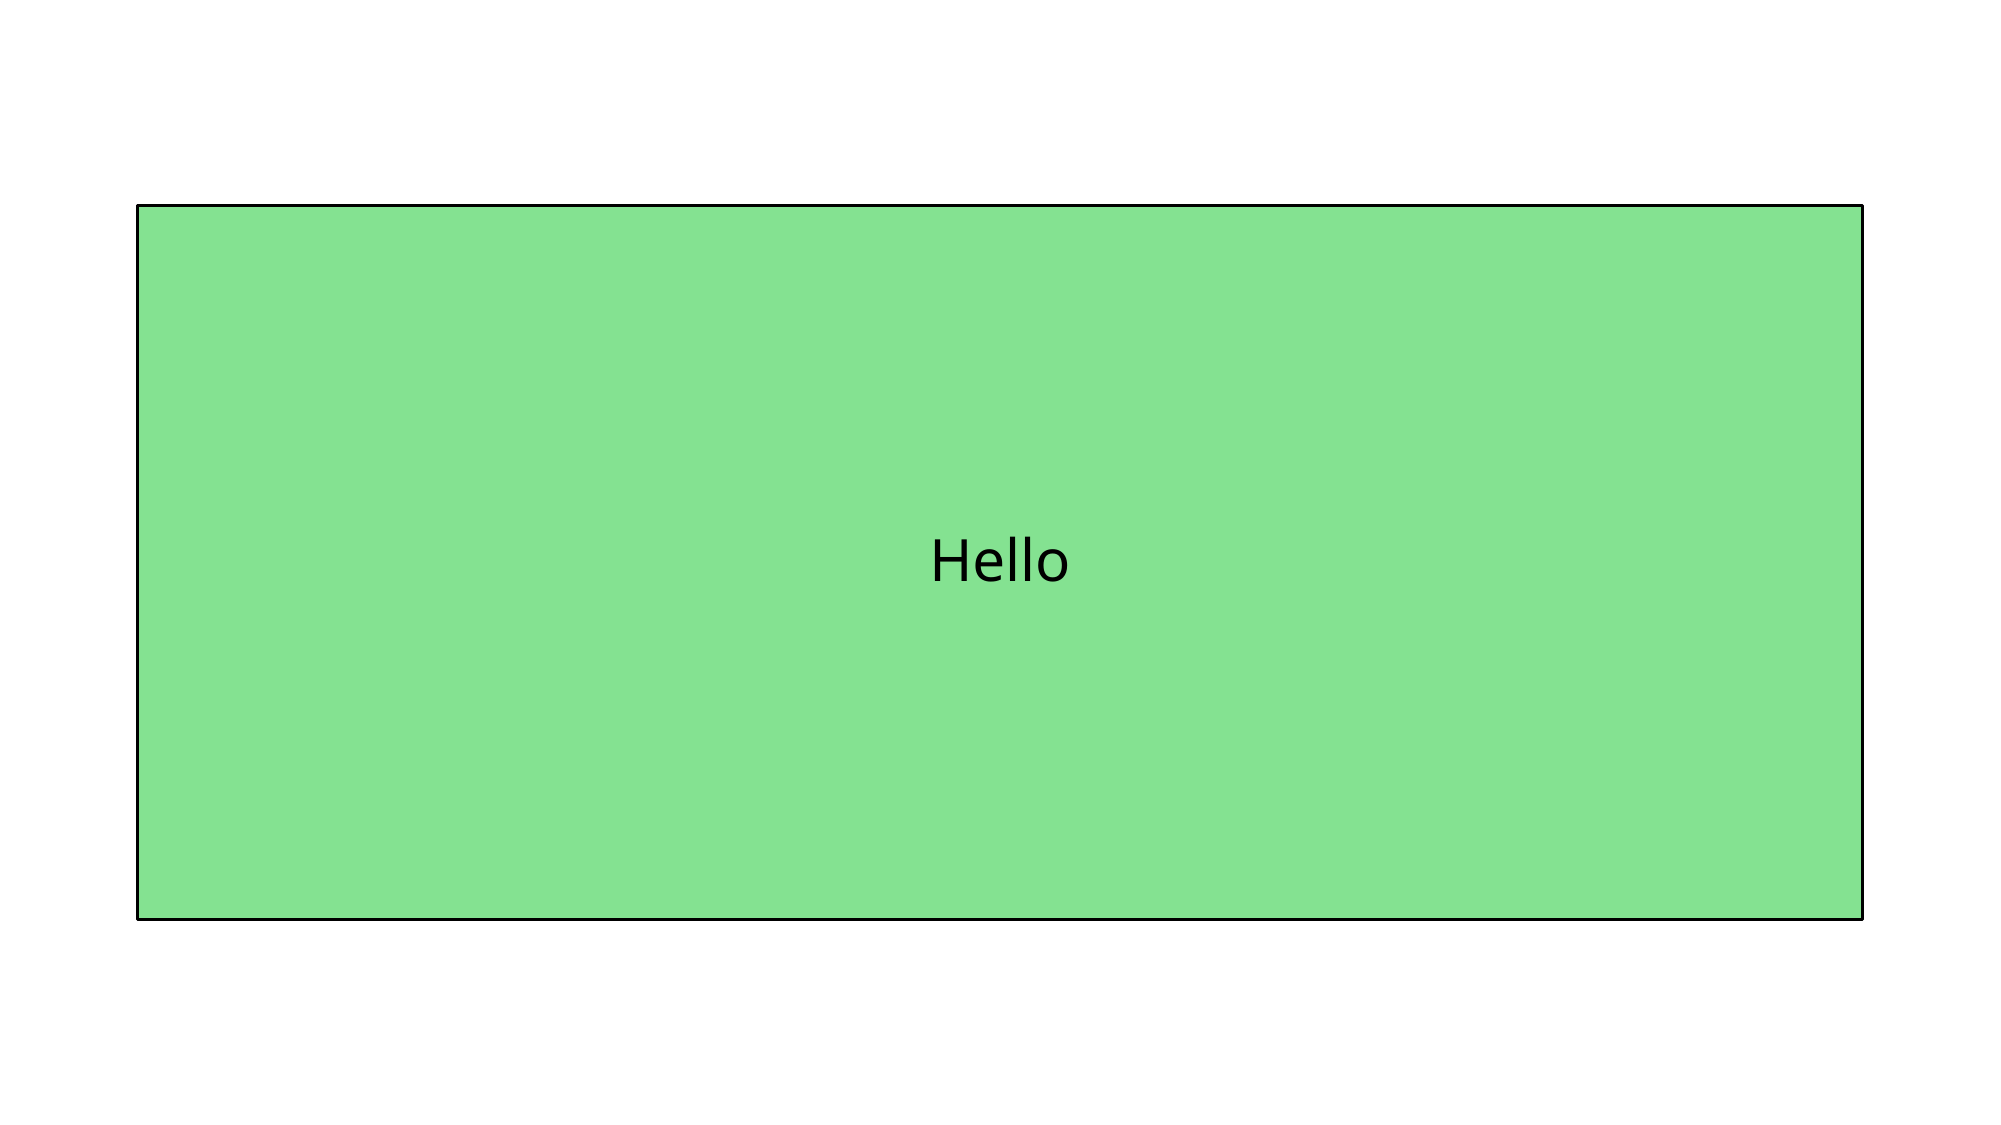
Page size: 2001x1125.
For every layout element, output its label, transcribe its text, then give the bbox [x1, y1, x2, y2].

list Hello [137, 205, 1863, 920]
